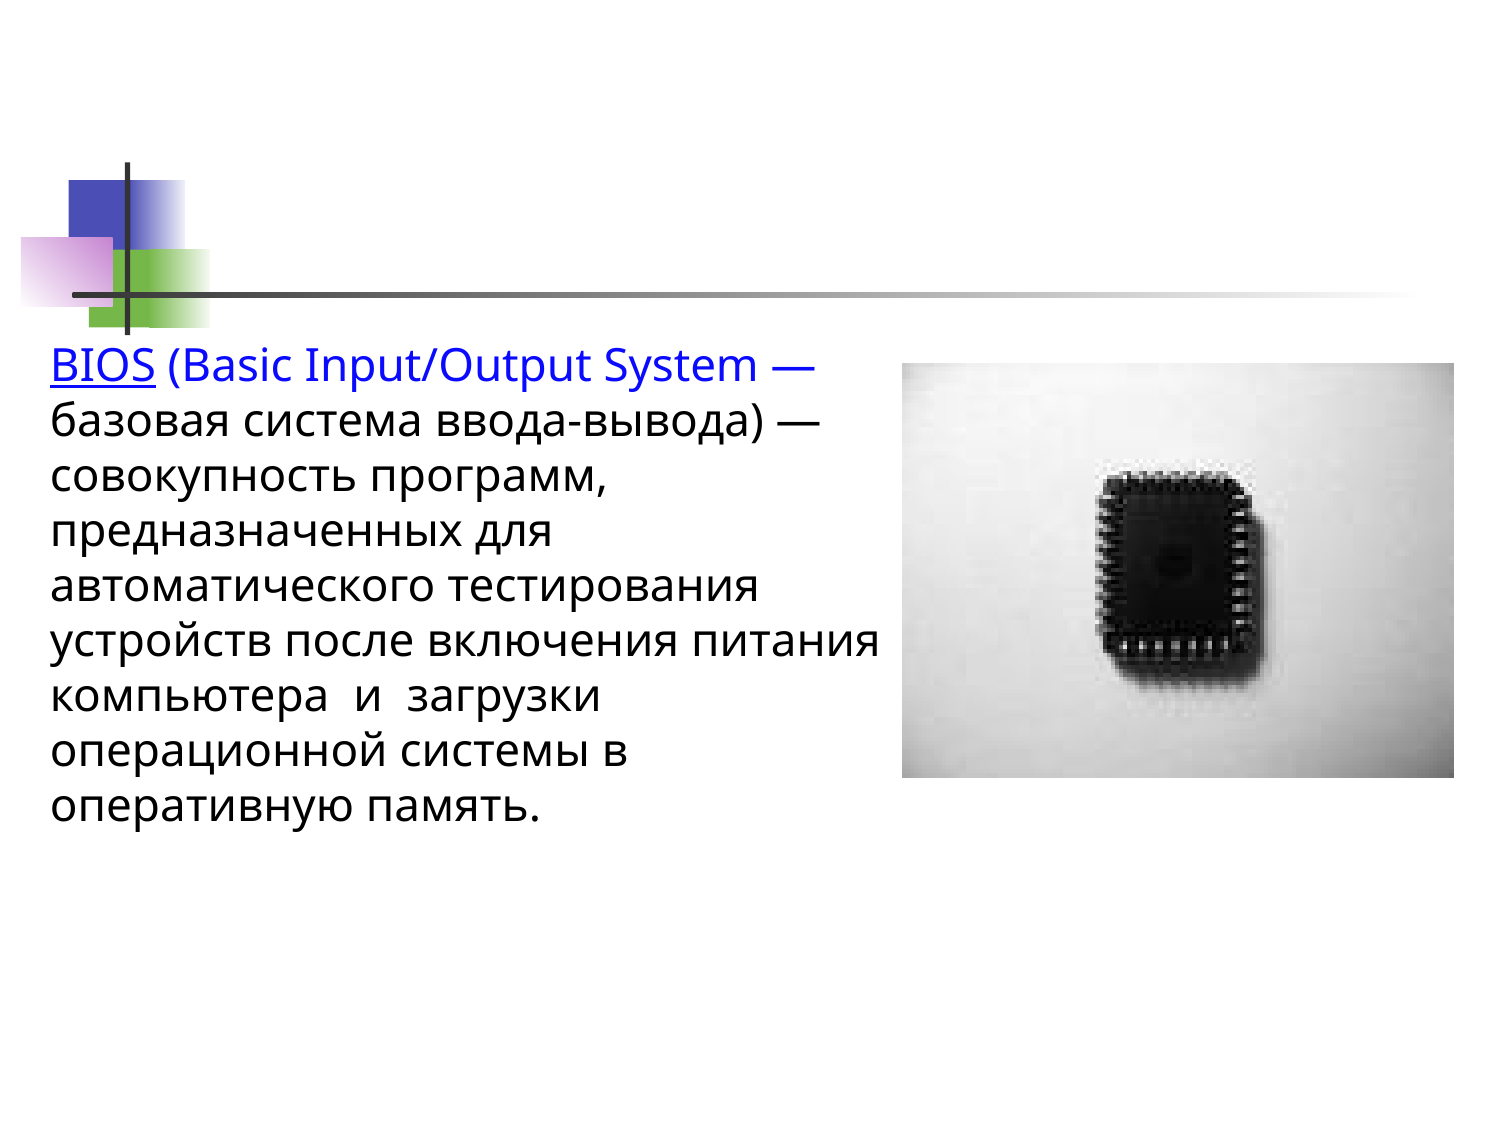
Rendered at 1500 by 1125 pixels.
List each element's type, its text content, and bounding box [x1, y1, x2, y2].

text_box BIOS (Basic Input/Output System — базовая система ввода-вывода) — совокупность программ, предназначенных для автоматического тестирования устройств после включения питания компьютера и загрузки операционной системы в оперативную память. [35, 328, 950, 948]
picture [902, 363, 1454, 778]
